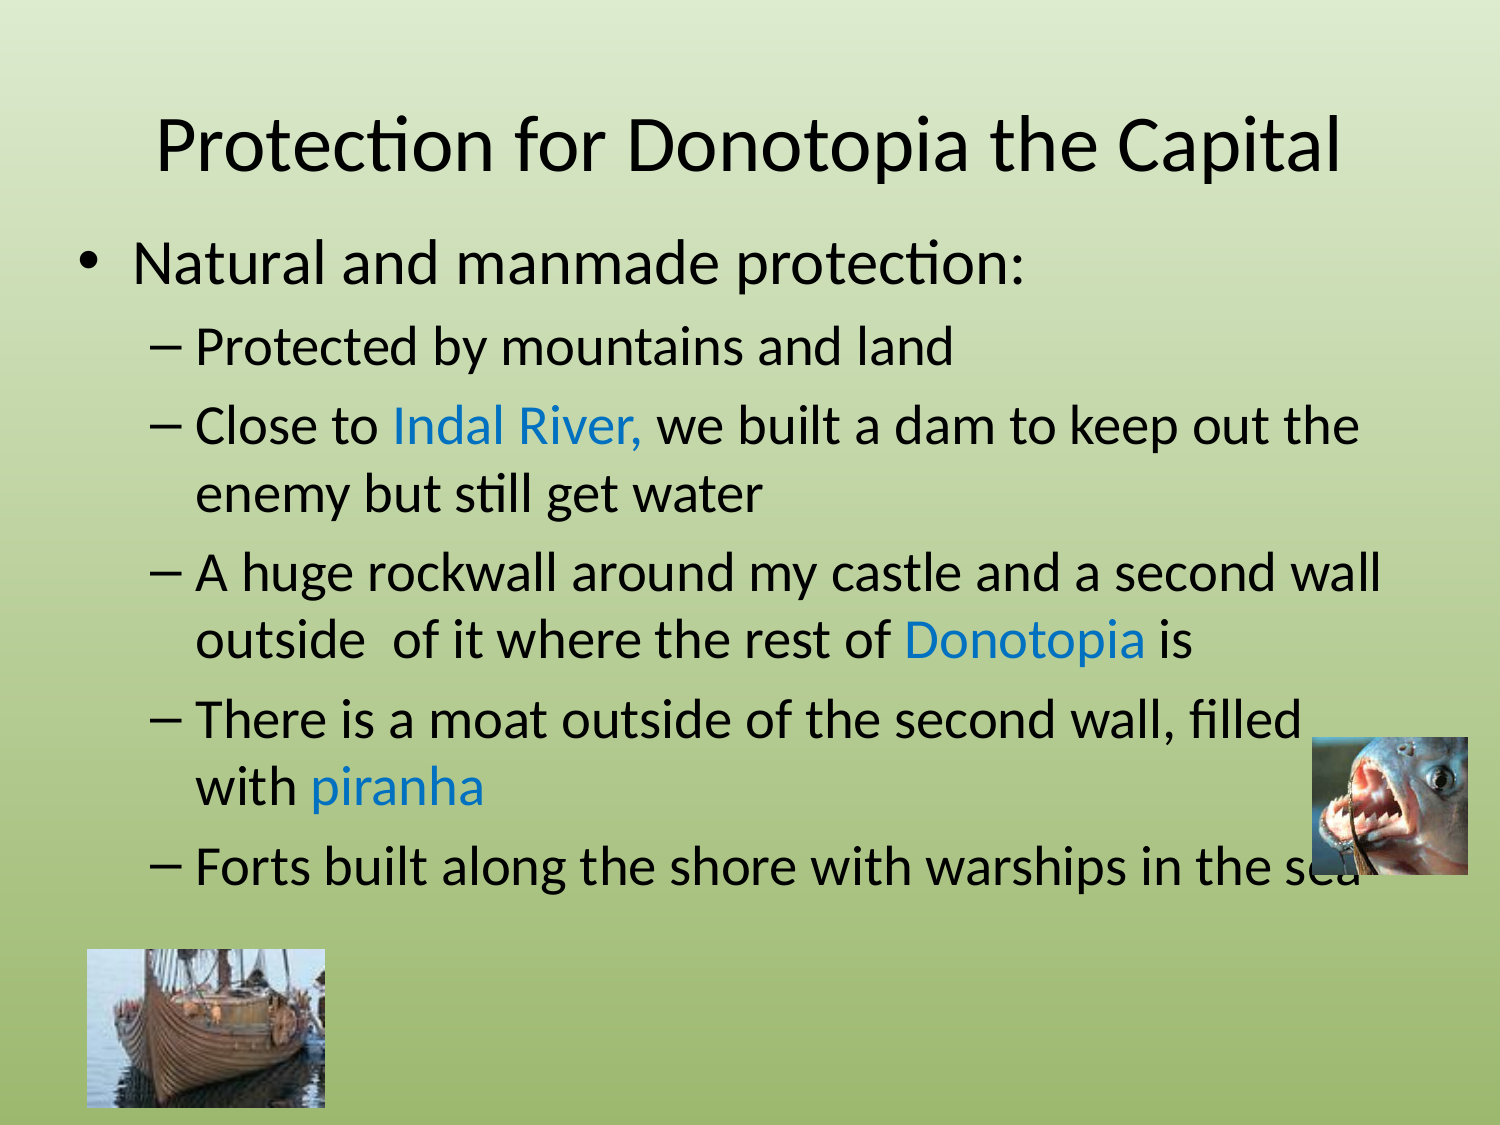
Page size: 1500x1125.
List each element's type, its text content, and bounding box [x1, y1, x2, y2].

list Natural and manmade protection: Protected by mountains and land Close to Indal River, we built a dam to keep out the enemy but still get water A huge rockwall around my castle and a second wall outside of it where the rest of Donotopia is There is a moat outside of the second wall, filled with piranha Forts built along the shore with warships in the sea [62, 212, 1413, 955]
title Protection for Donotopia the Capital [75, 45, 1425, 233]
picture [1312, 737, 1468, 876]
picture [87, 949, 326, 1108]
